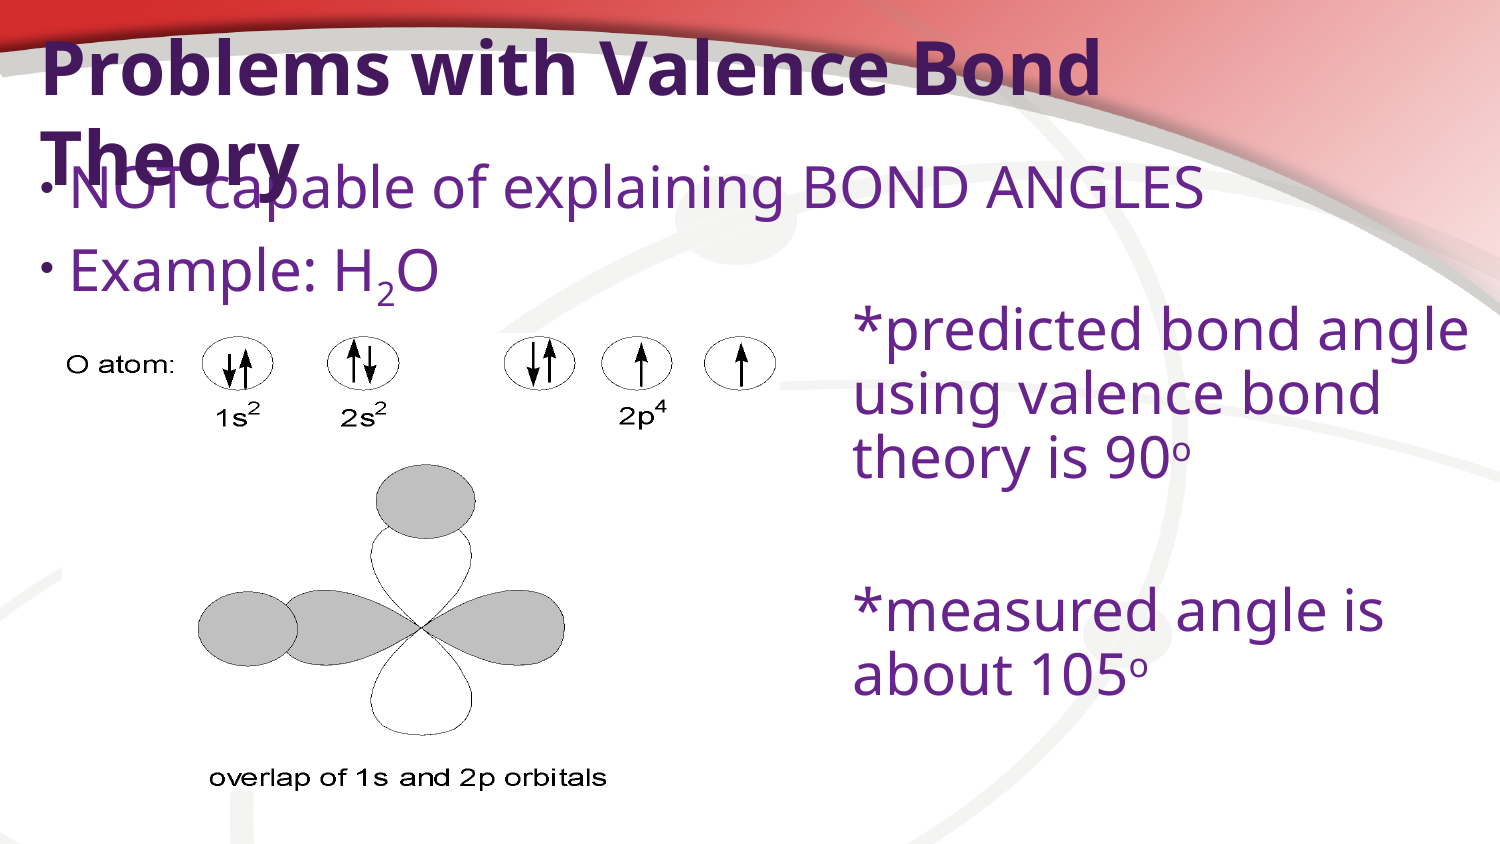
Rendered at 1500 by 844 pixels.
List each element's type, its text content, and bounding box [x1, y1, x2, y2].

list NOT capable of explaining BOND ANGLES Example: H2O [24, 150, 1500, 284]
picture [0, 0, 1500, 844]
text_box *predicted bond angle using valence bond theory is 90o *measured angle is about 105o [809, 283, 1500, 844]
title Problems with Valence Bond Theory [24, 71, 1338, 150]
